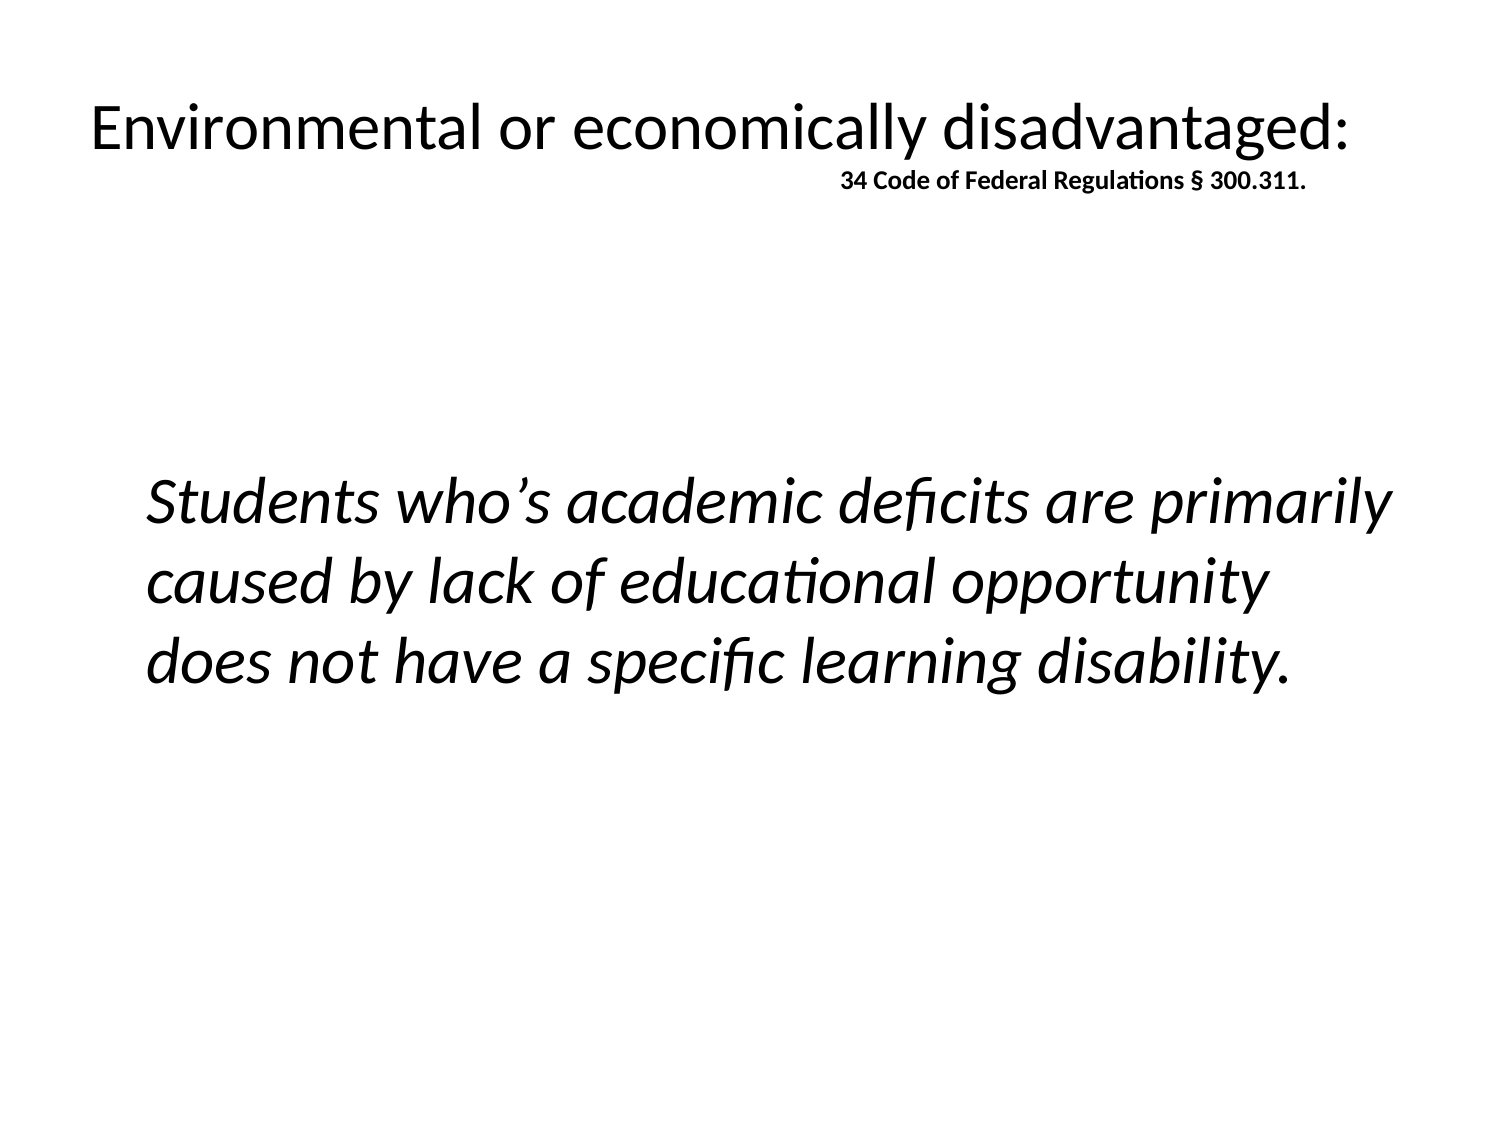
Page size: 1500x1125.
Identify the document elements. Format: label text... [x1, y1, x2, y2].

title Environmental or economically disadvantaged: 34 Code of Federal Regulations § 300.311. [75, 45, 1425, 233]
list Students who’s academic deficits are primarily caused by lack of educational opportunity does not have a specific learning disability. [75, 262, 1425, 1005]
